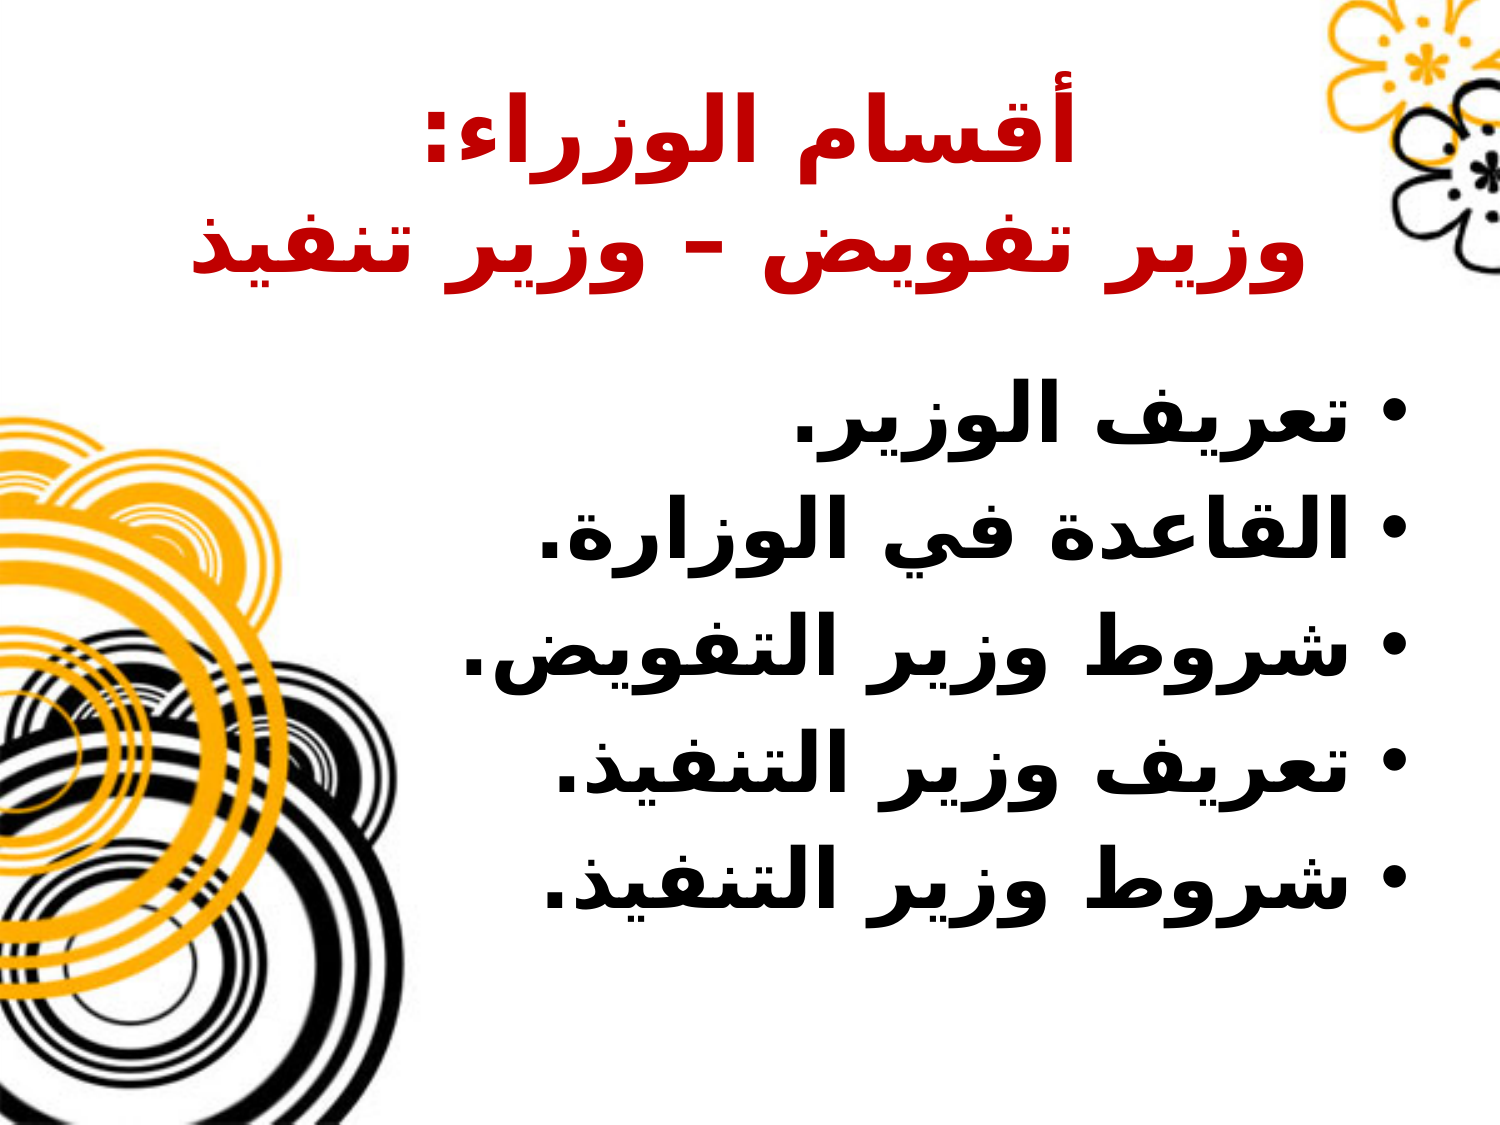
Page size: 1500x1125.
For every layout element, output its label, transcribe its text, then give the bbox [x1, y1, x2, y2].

picture [0, 0, 1500, 1125]
title أقسام الوزراء: وزير تفويض – وزير تنفيذ [75, 45, 1425, 317]
list تعريف الوزير. القاعدة في الوزارة. شروط وزير التفويض. تعريف وزير التنفيذ. شروط وزير التنفيذ. [75, 351, 1425, 1005]
